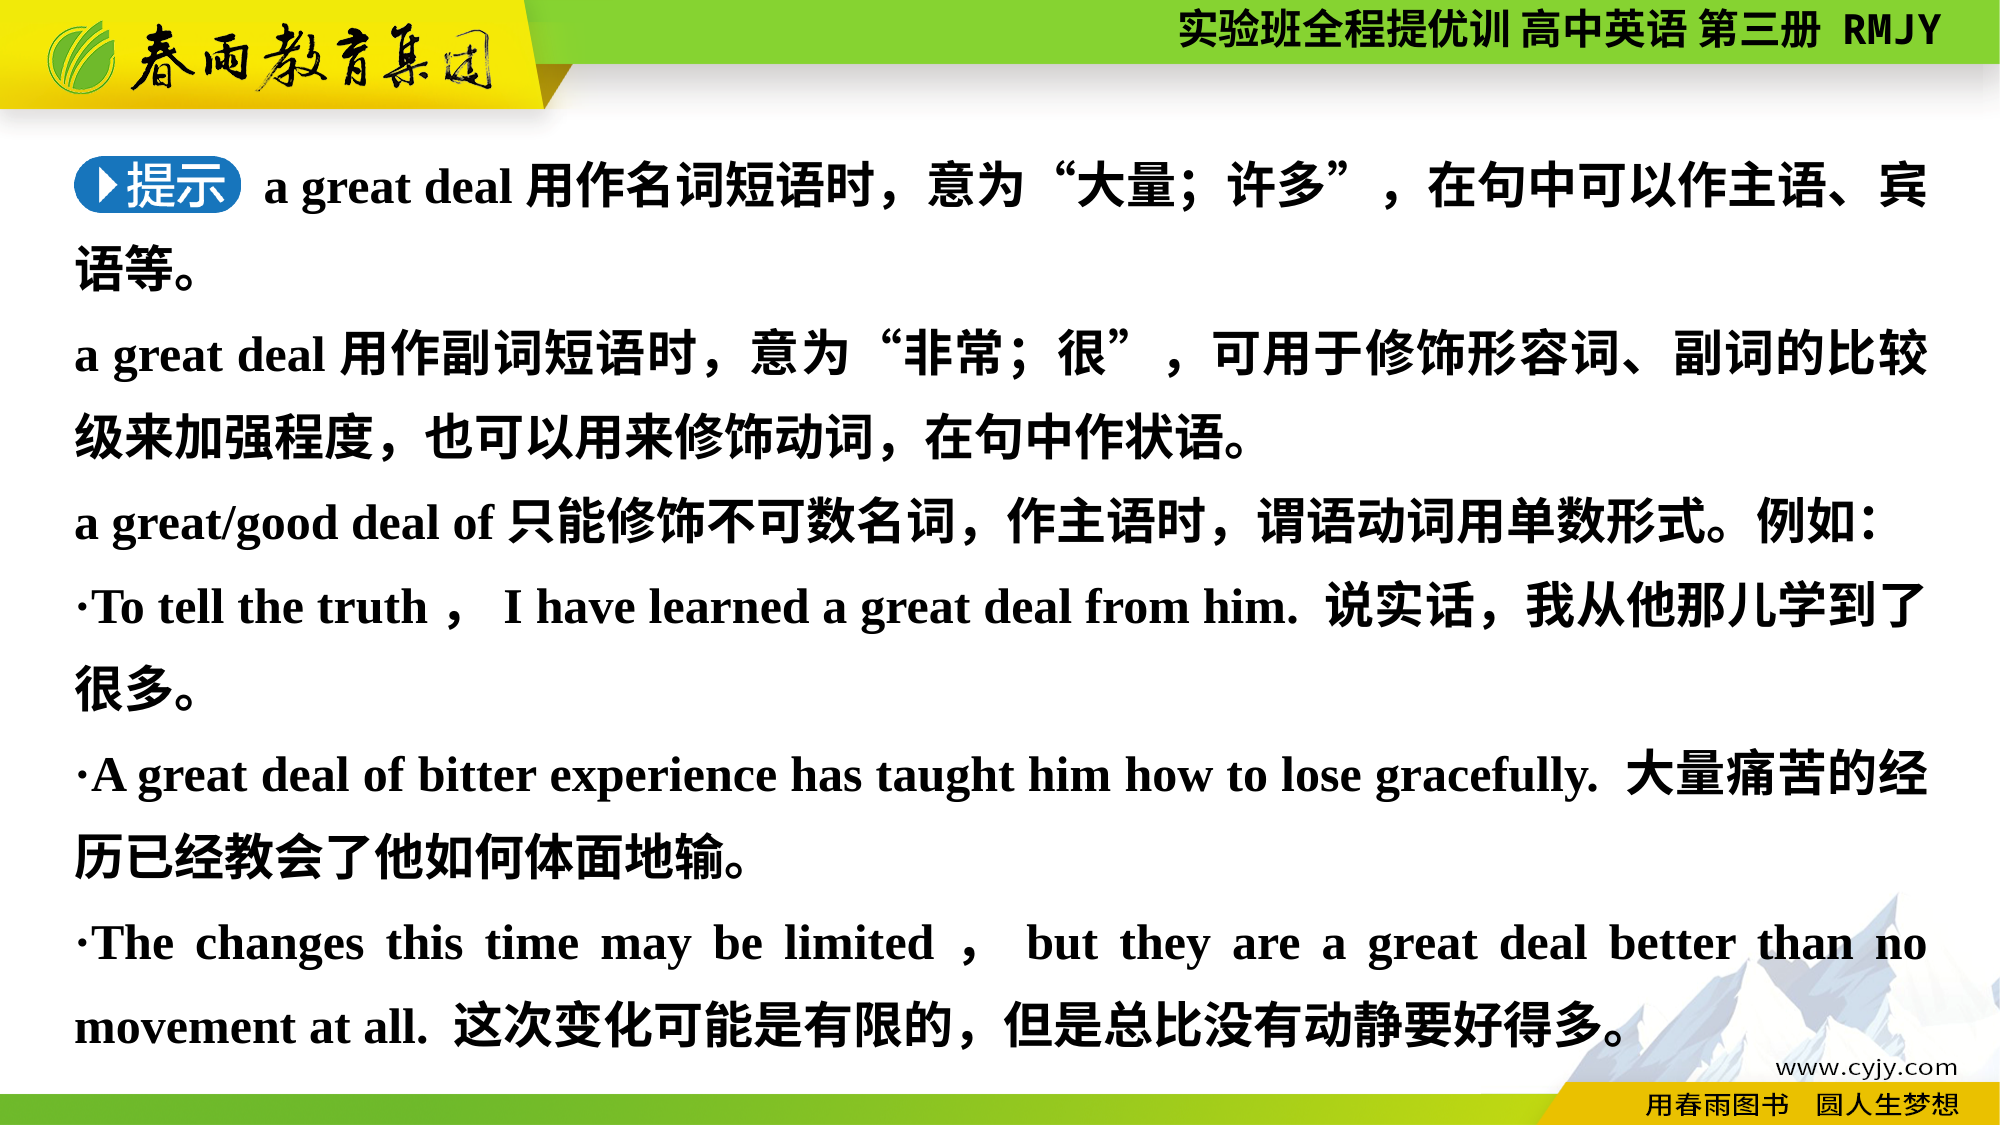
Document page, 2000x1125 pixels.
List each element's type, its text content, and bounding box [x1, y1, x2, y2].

list a great deal用作名词短语时，意为“大量；许多”，在句中可以作主语、宾语等。 a great deal用作副词短语时，意为“非常；很”，可用于修饰形容词、副词的比较级来加强程度，也可以用来修饰动词，在句中作状语。 a great/good deal of只能修饰不可数名词，作主语时，谓语动词用单数形式。例如： ·To tell the truth，I have learned a great deal from him. 说实话，我从他那儿学到了很多。 ·A great deal of bitter experience has taught him how to lose gracefully. 大量痛苦的经历已经教会了他如何体面地输。 ·The changes this time may be limited，but they are a great deal better than no movement at all. 这次变化可能是有限的，但是总比没有动静要好得多。 [59, 122, 1944, 1061]
picture [0, 0, 2000, 1125]
